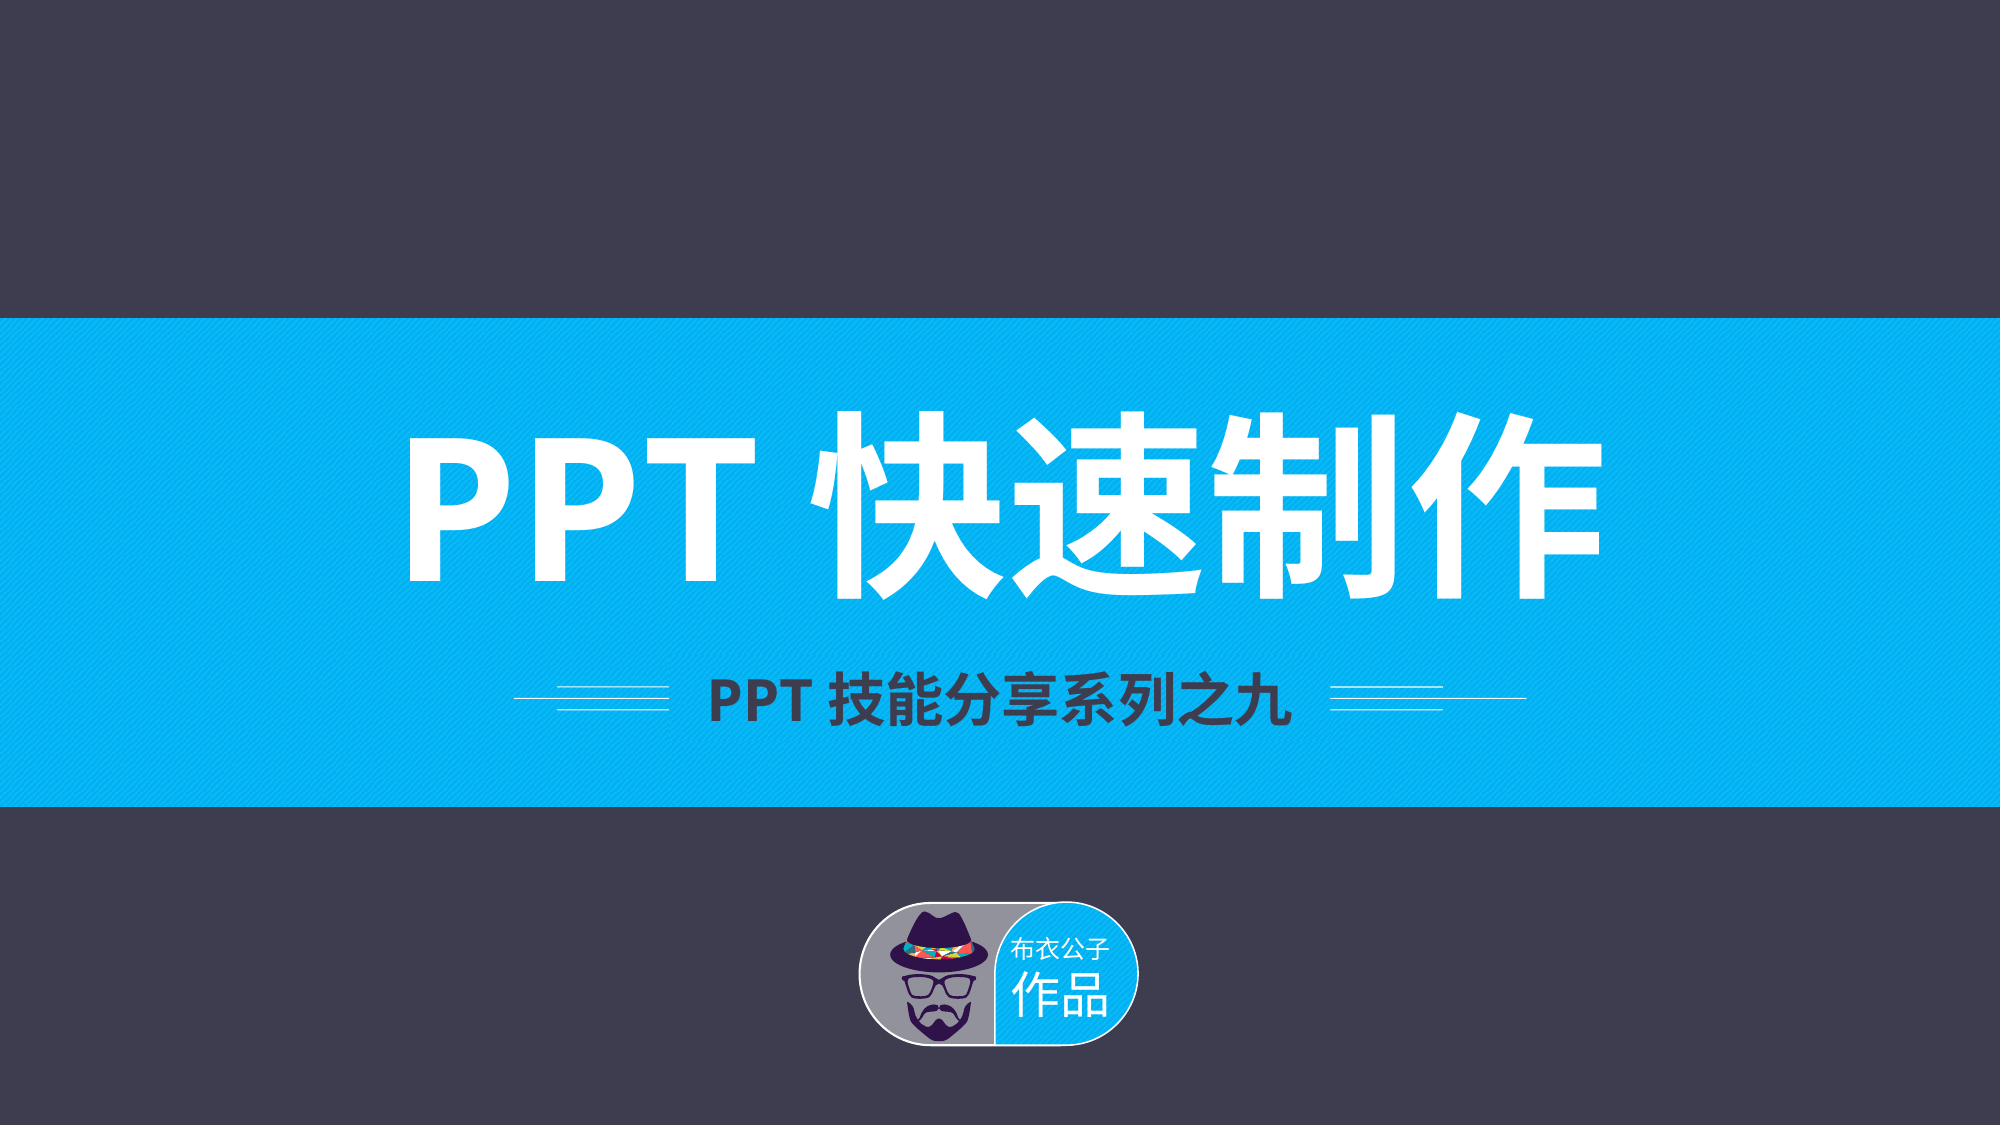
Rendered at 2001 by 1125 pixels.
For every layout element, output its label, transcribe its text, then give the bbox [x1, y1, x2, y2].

text_box PPT快速制作 [294, 374, 1706, 629]
text_box [0, 318, 2000, 807]
text_box PPT技能分享系列之九 [669, 655, 1331, 741]
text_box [859, 901, 1141, 1065]
